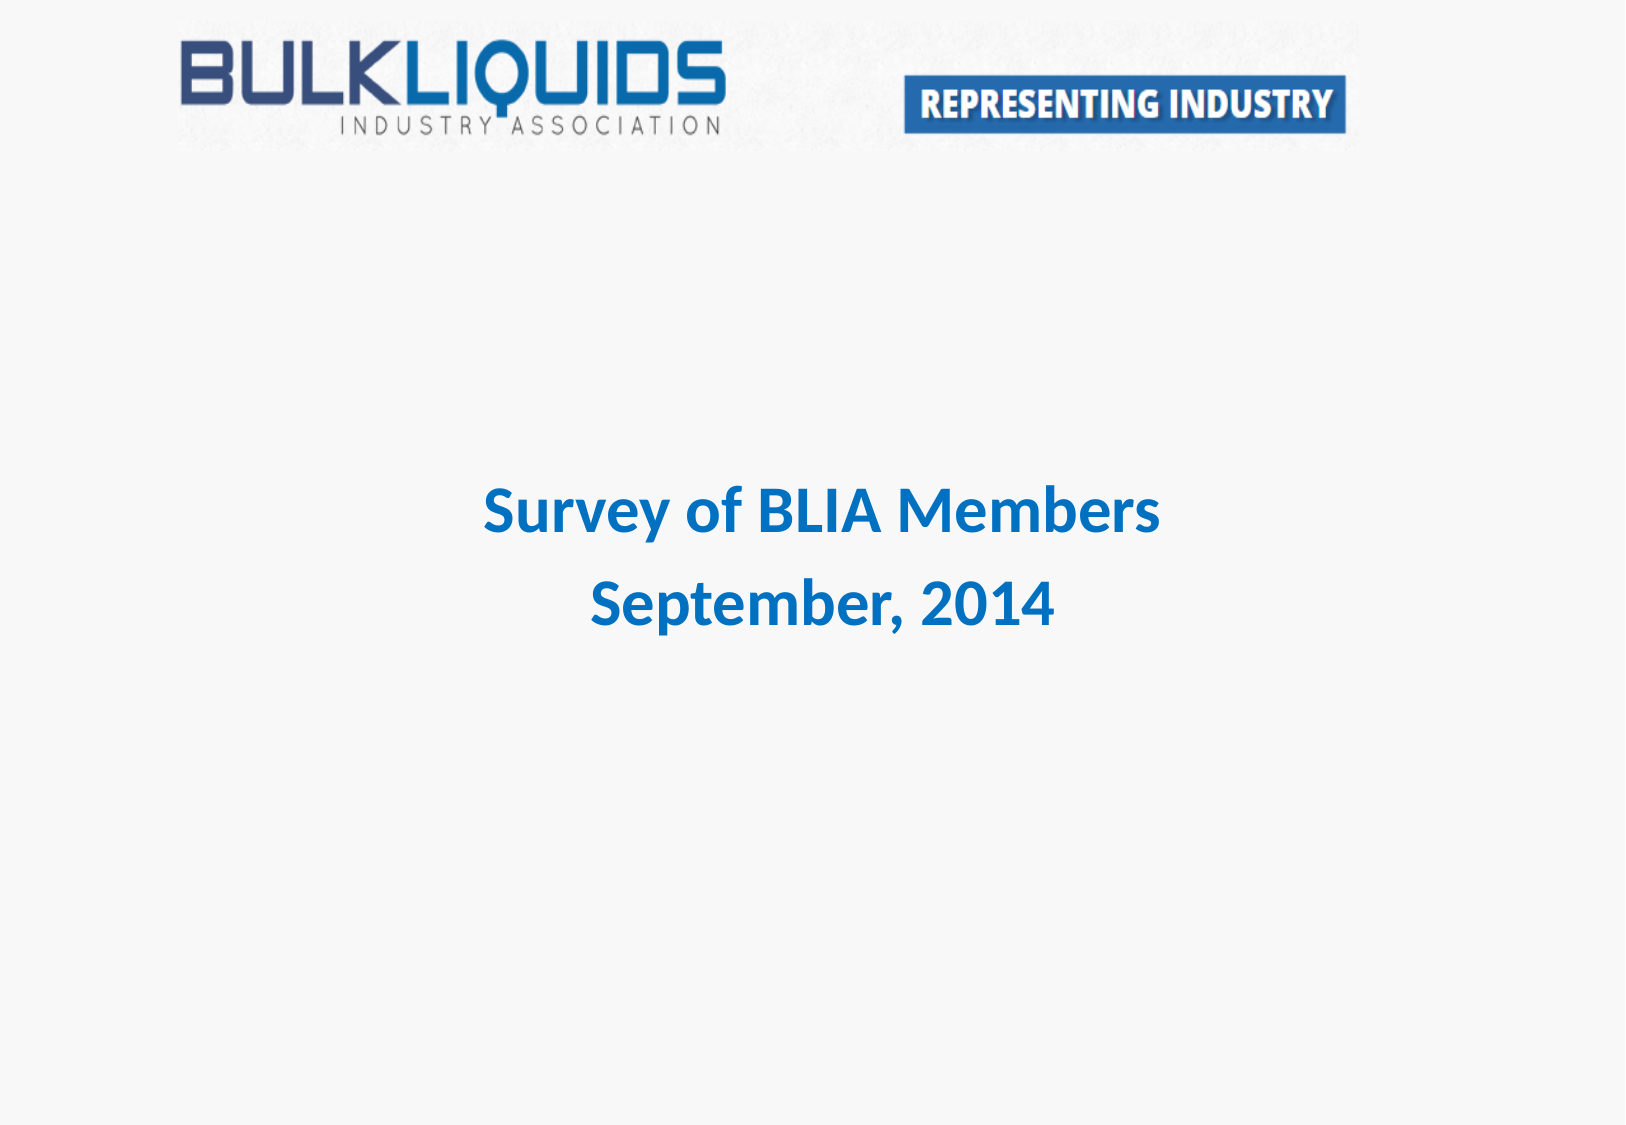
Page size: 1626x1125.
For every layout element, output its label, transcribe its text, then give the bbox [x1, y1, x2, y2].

subtitle Survey of BLIA Members September, 2014 [67, 181, 1579, 1003]
picture [178, 21, 1359, 151]
